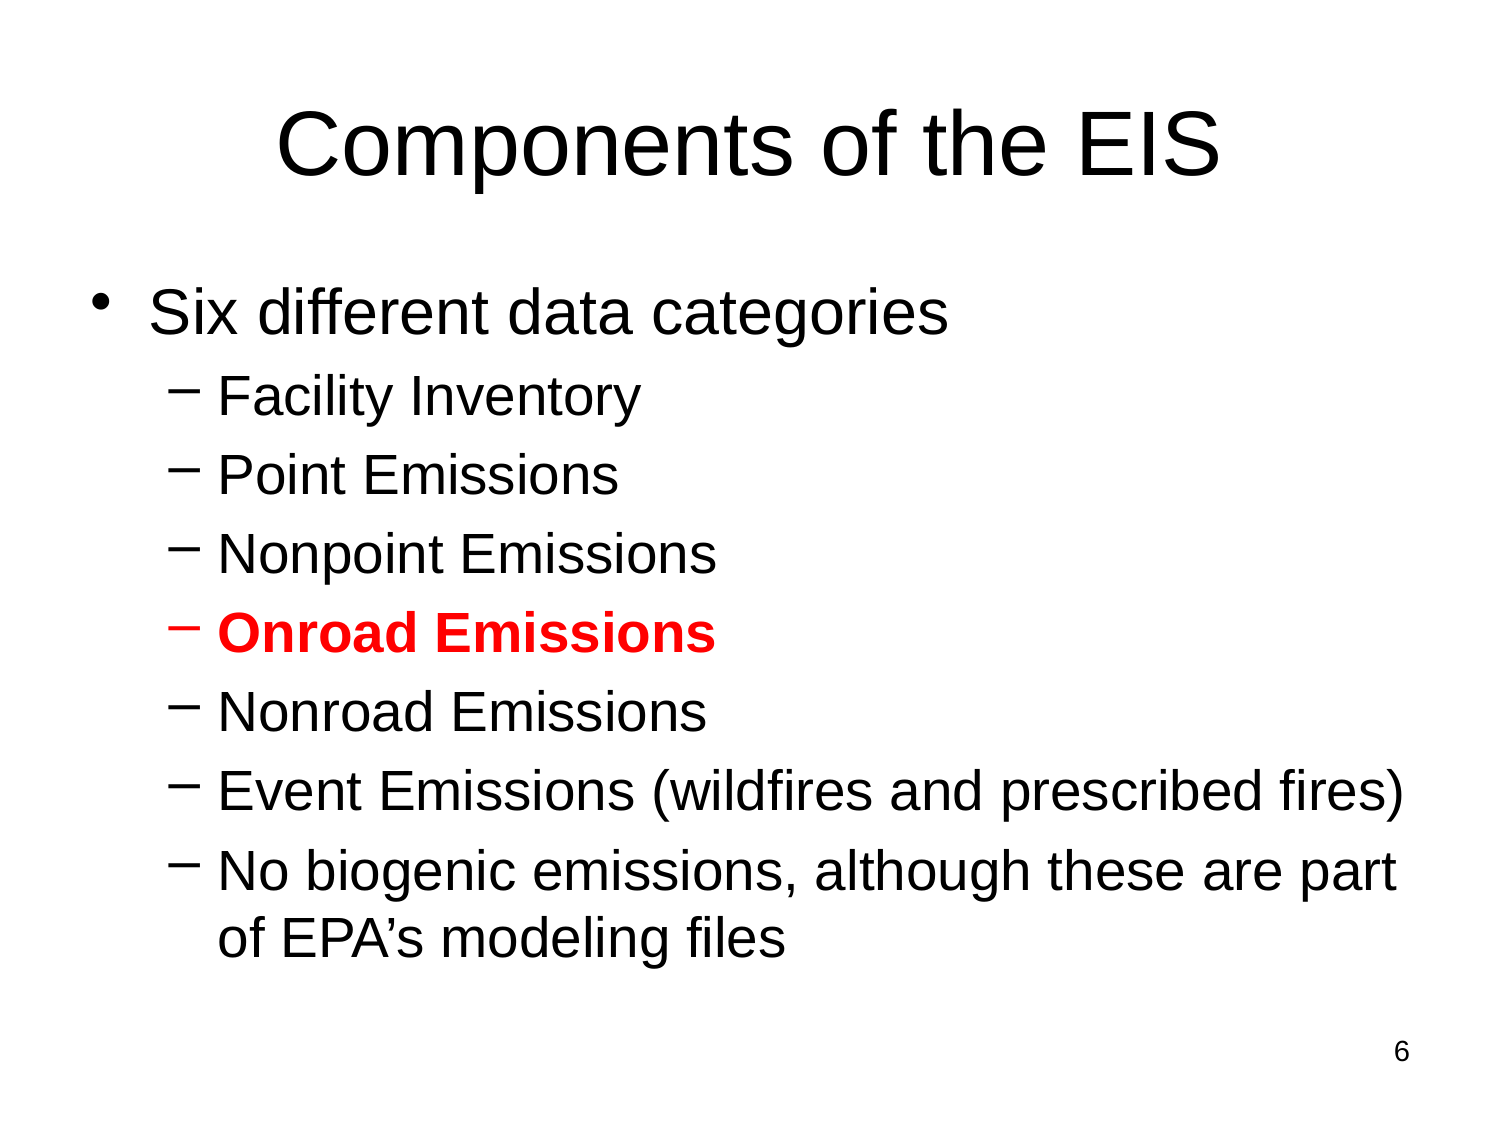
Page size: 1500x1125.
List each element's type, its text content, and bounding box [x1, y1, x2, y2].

list Six different data categories Facility Inventory Point Emissions Nonpoint Emissions Onroad Emissions Nonroad Emissions Event Emissions (wildfires and prescribed fires) No biogenic emissions, although these are part of EPA’s modeling files [74, 262, 1426, 1006]
title Components of the EIS [74, 44, 1426, 233]
slide_number 6 [1074, 1024, 1426, 1103]
